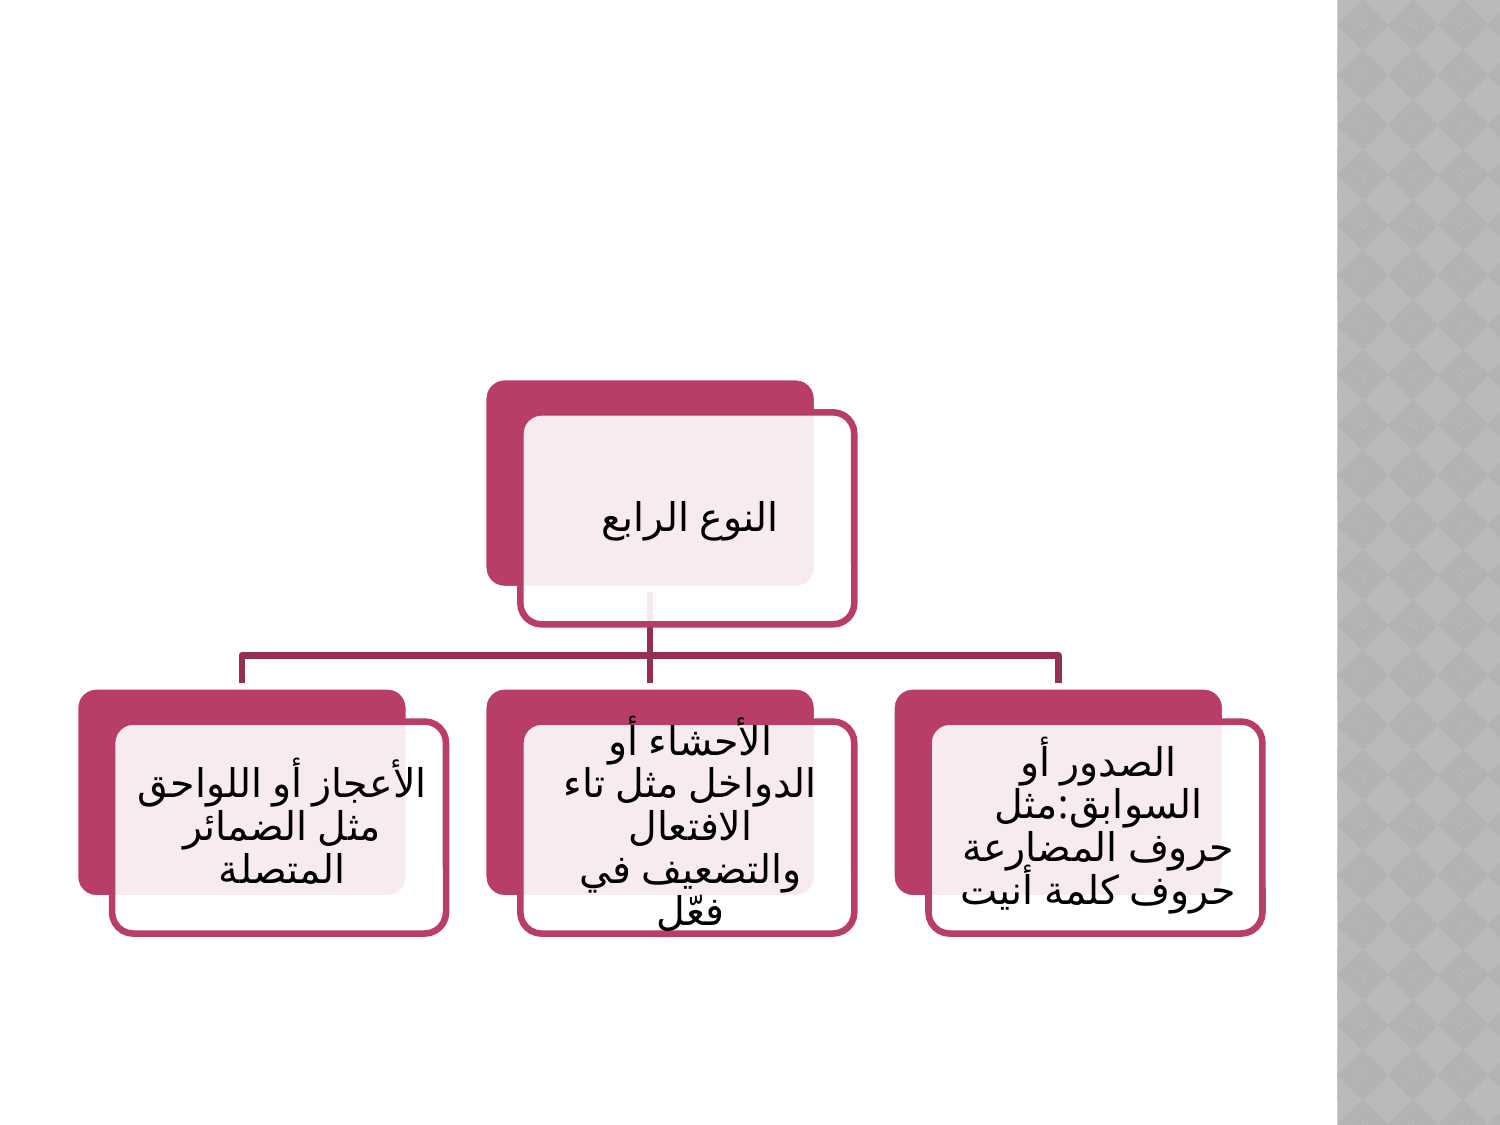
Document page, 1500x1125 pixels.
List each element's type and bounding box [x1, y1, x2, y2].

list [74, 257, 1263, 1054]
